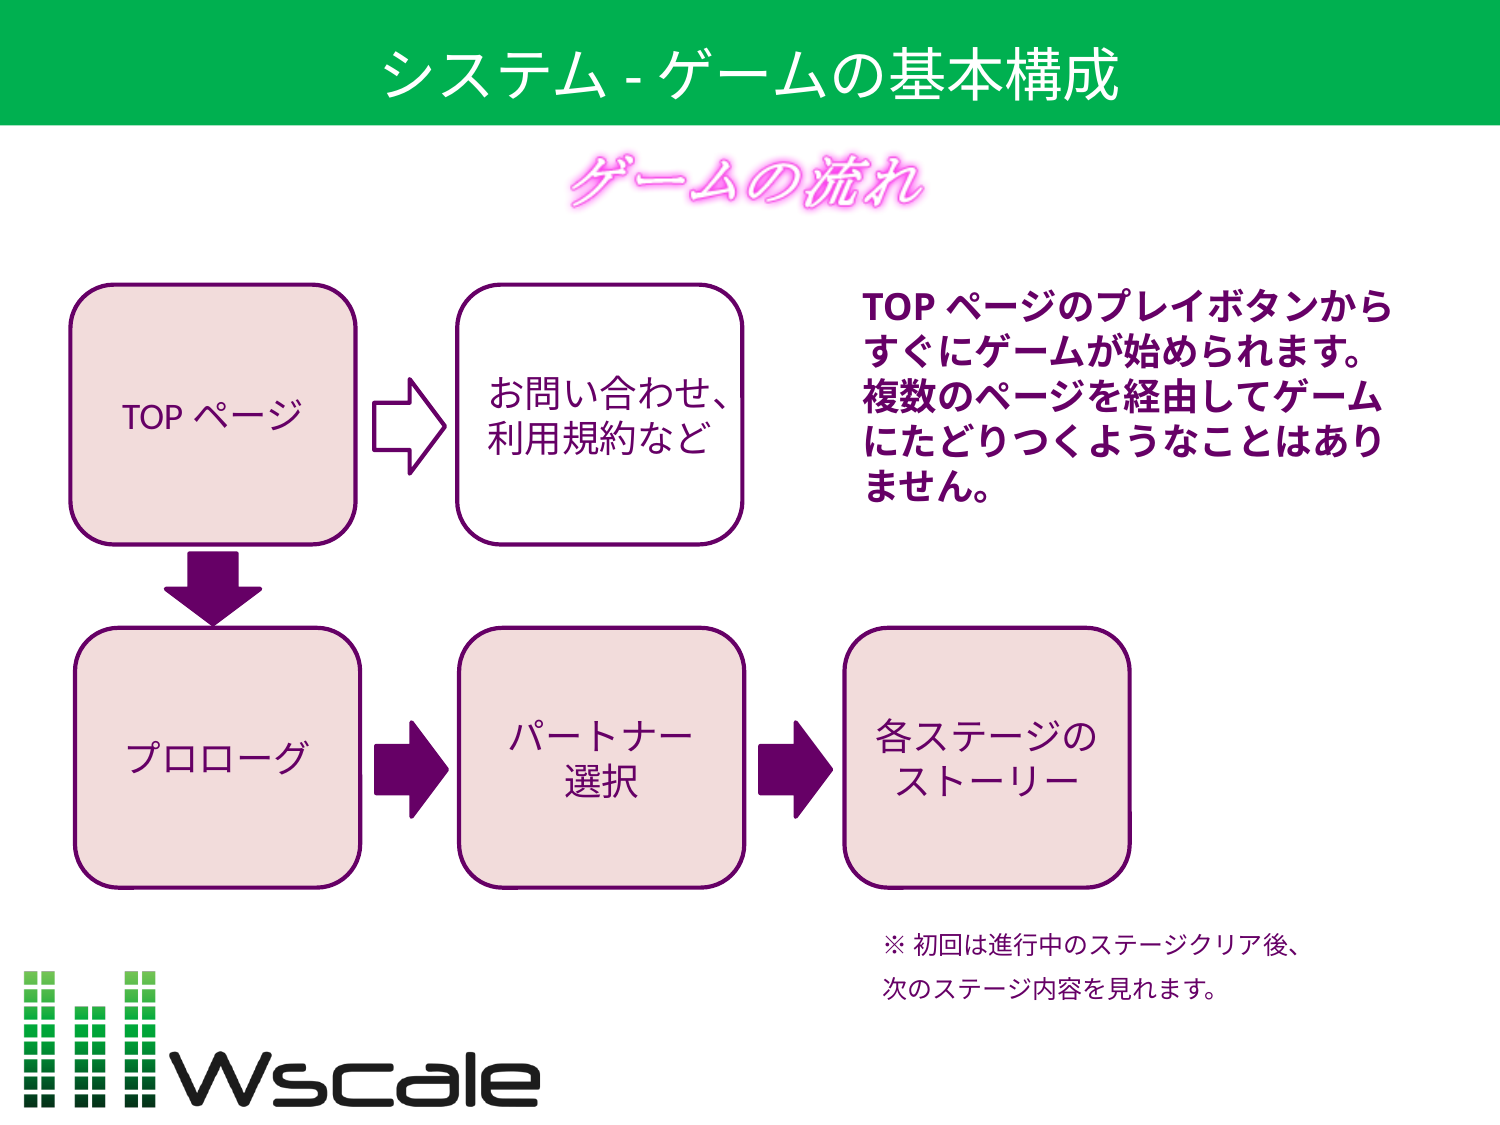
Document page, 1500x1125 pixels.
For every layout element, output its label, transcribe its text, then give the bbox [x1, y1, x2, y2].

text_box TOPページ [68, 282, 358, 547]
text_box TOPページのプレイボタンから すぐにゲームが始められます。 複数のページを経由してゲーム にたどりつくようなことはあり ません。 [847, 275, 1425, 516]
picture [0, 954, 561, 1125]
text_box システム-ゲームの基本構成 [74, 30, 1425, 117]
text_box お問い合わせ、利用規約など [455, 282, 745, 547]
picture [533, 123, 967, 244]
text_box [758, 720, 833, 819]
text_box [372, 377, 447, 476]
text_box パートナー 選択 [456, 625, 747, 890]
text_box [163, 551, 263, 626]
text_box [374, 720, 449, 819]
text_box ※初回は進行中のステージクリア後、 次のステージ内容を見れます。 [868, 904, 1303, 1024]
text_box 各ステージの ストーリー [842, 625, 1132, 890]
text_box プロローグ [72, 625, 363, 890]
